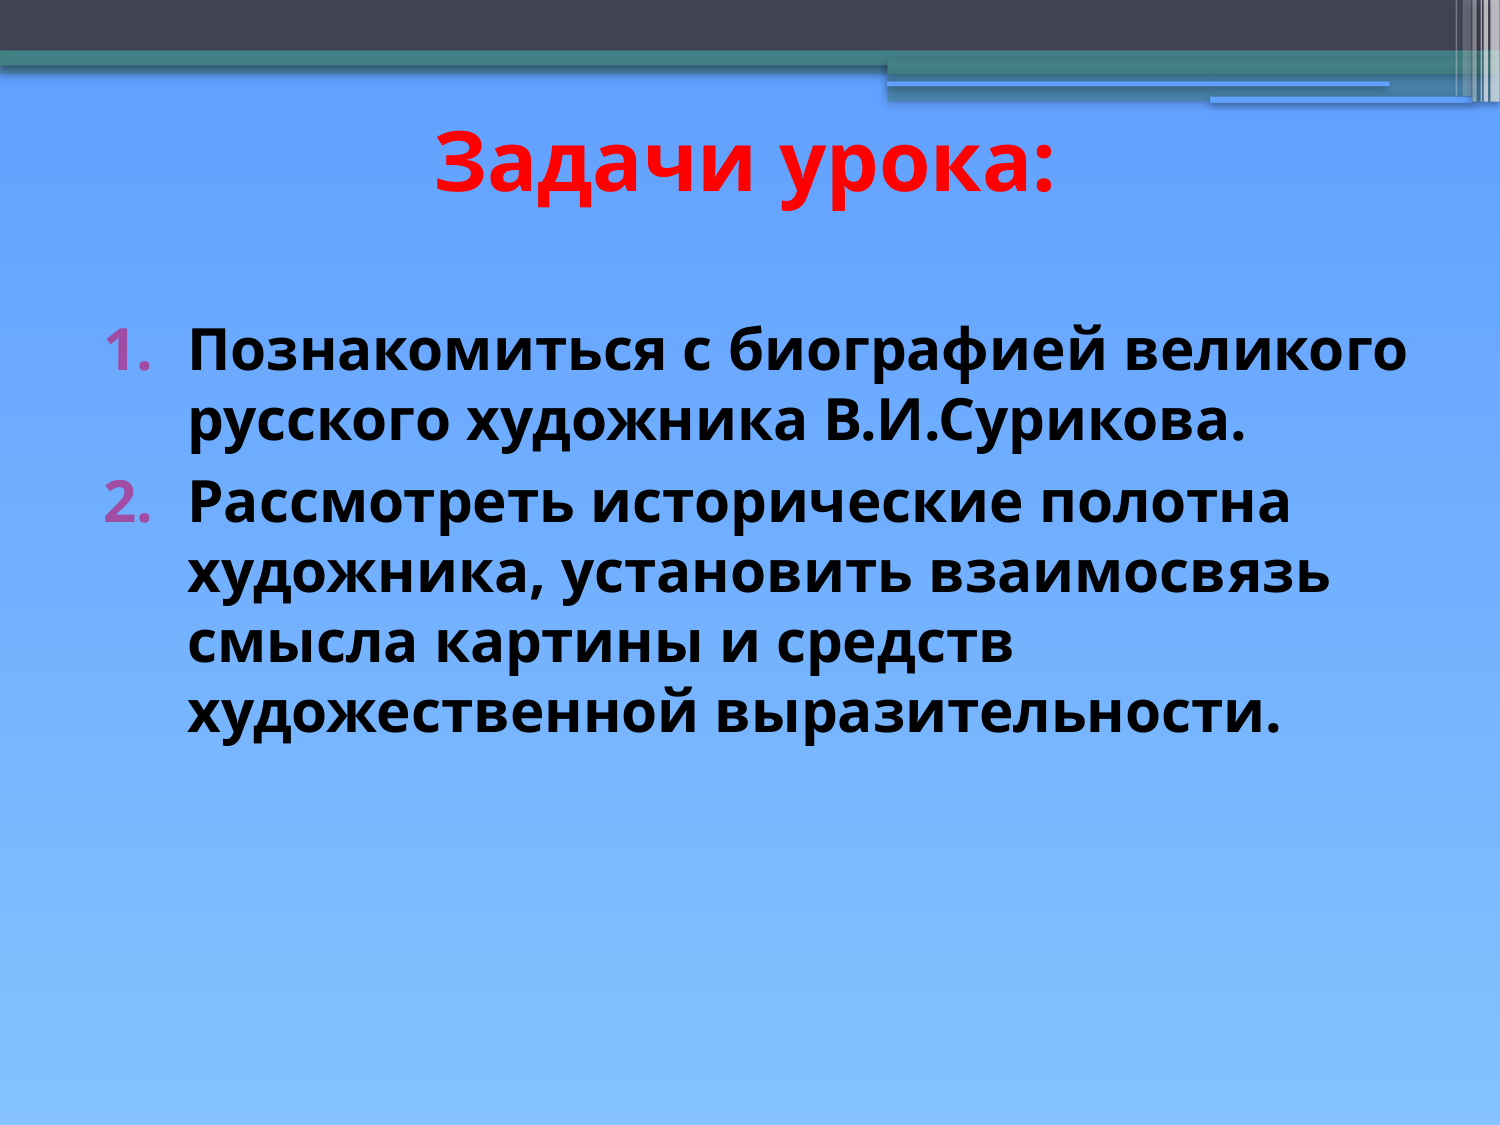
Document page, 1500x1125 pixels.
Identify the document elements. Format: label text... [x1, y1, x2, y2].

title Задачи урока: [70, 70, 1421, 246]
list Познакомиться с биографией великого русского художника В.И.Сурикова. Рассмотреть исторические полотна художника, установить взаимосвязь смысла картины и средств художественной выразительности. [70, 304, 1425, 1079]
